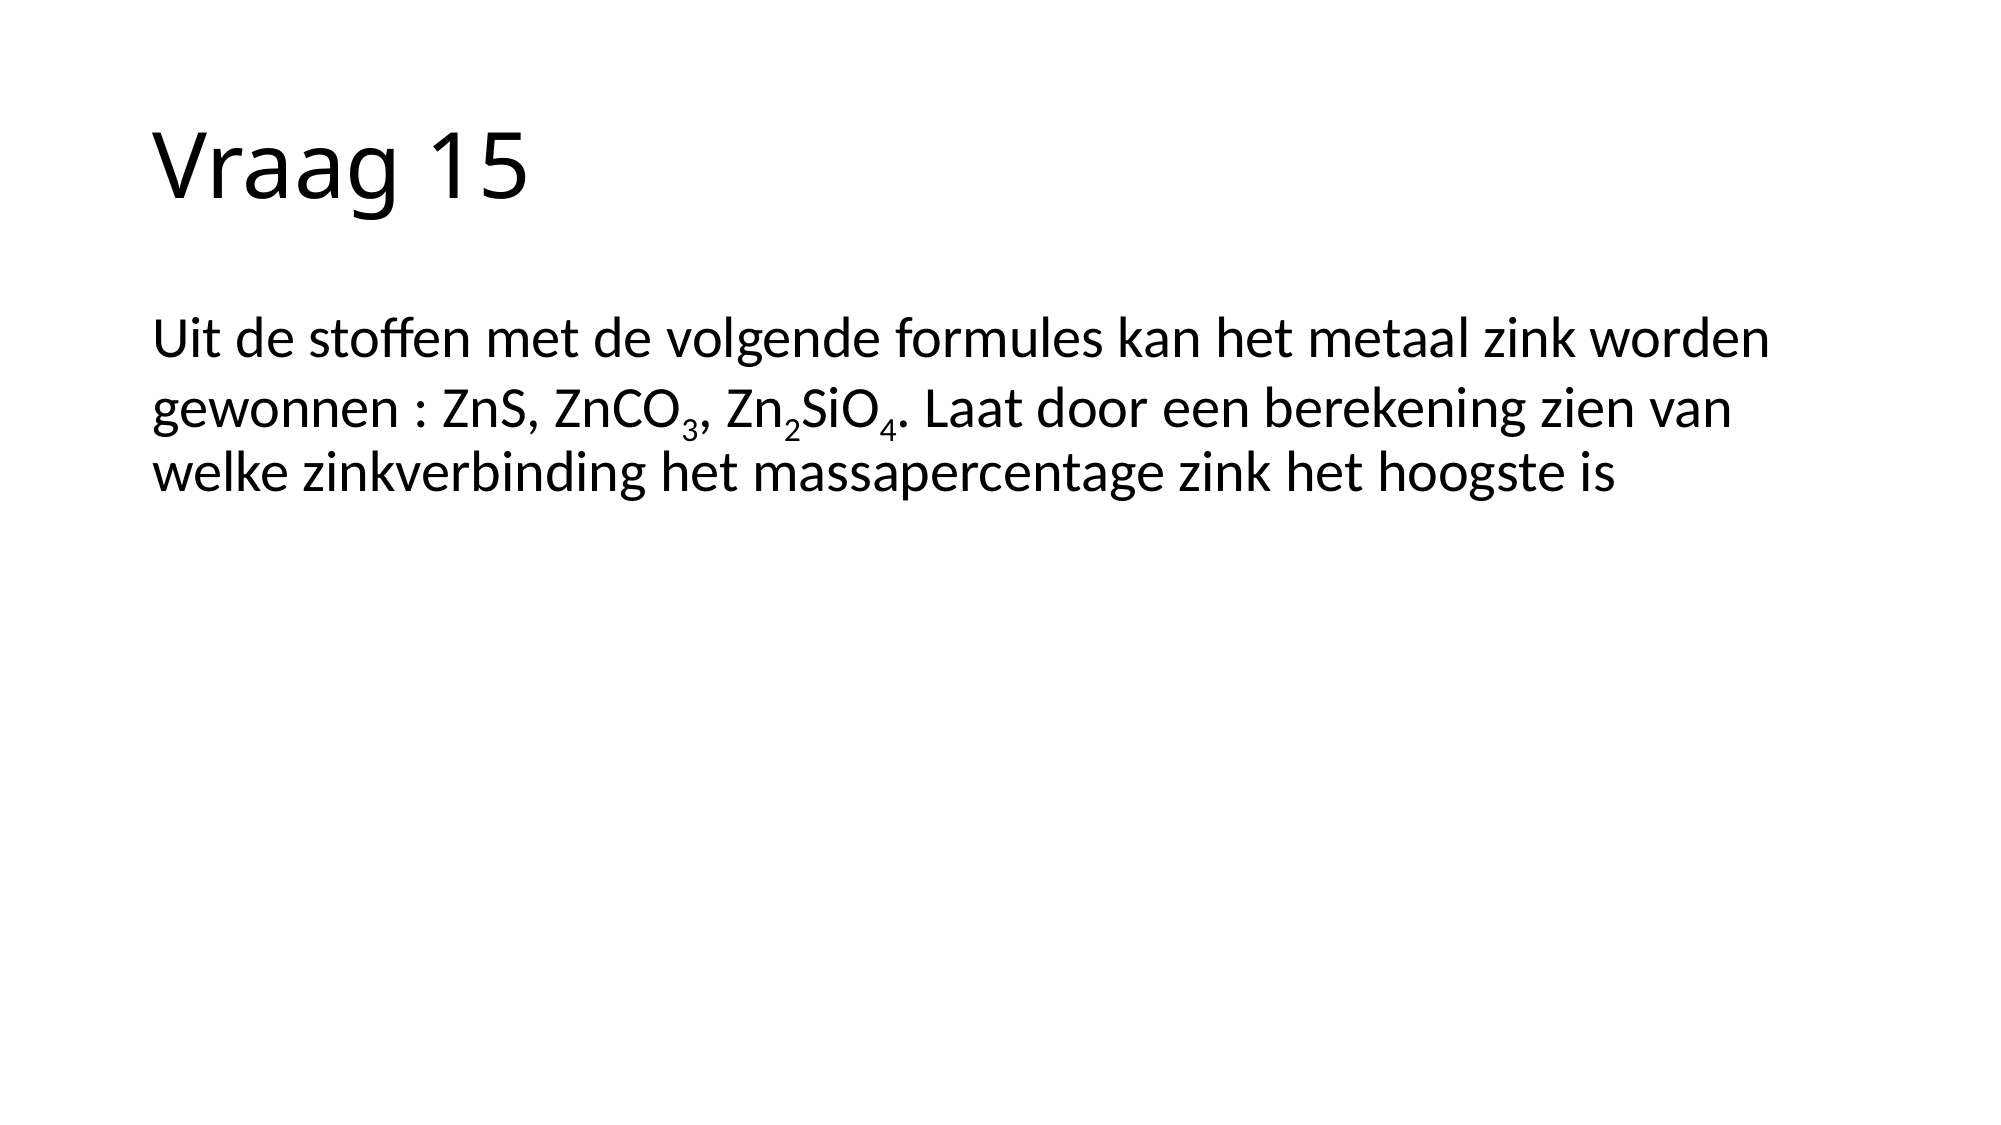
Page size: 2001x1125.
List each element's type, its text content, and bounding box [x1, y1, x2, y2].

list Uit de stoffen met de volgende formules kan het metaal zink worden gewonnen : ZnS, ZnCO3, Zn2SiO4. Laat door een berekening zien van welke zinkverbinding het massapercentage zink het hoogste is [137, 299, 1863, 1014]
title Vraag 15 [137, 59, 1863, 278]
